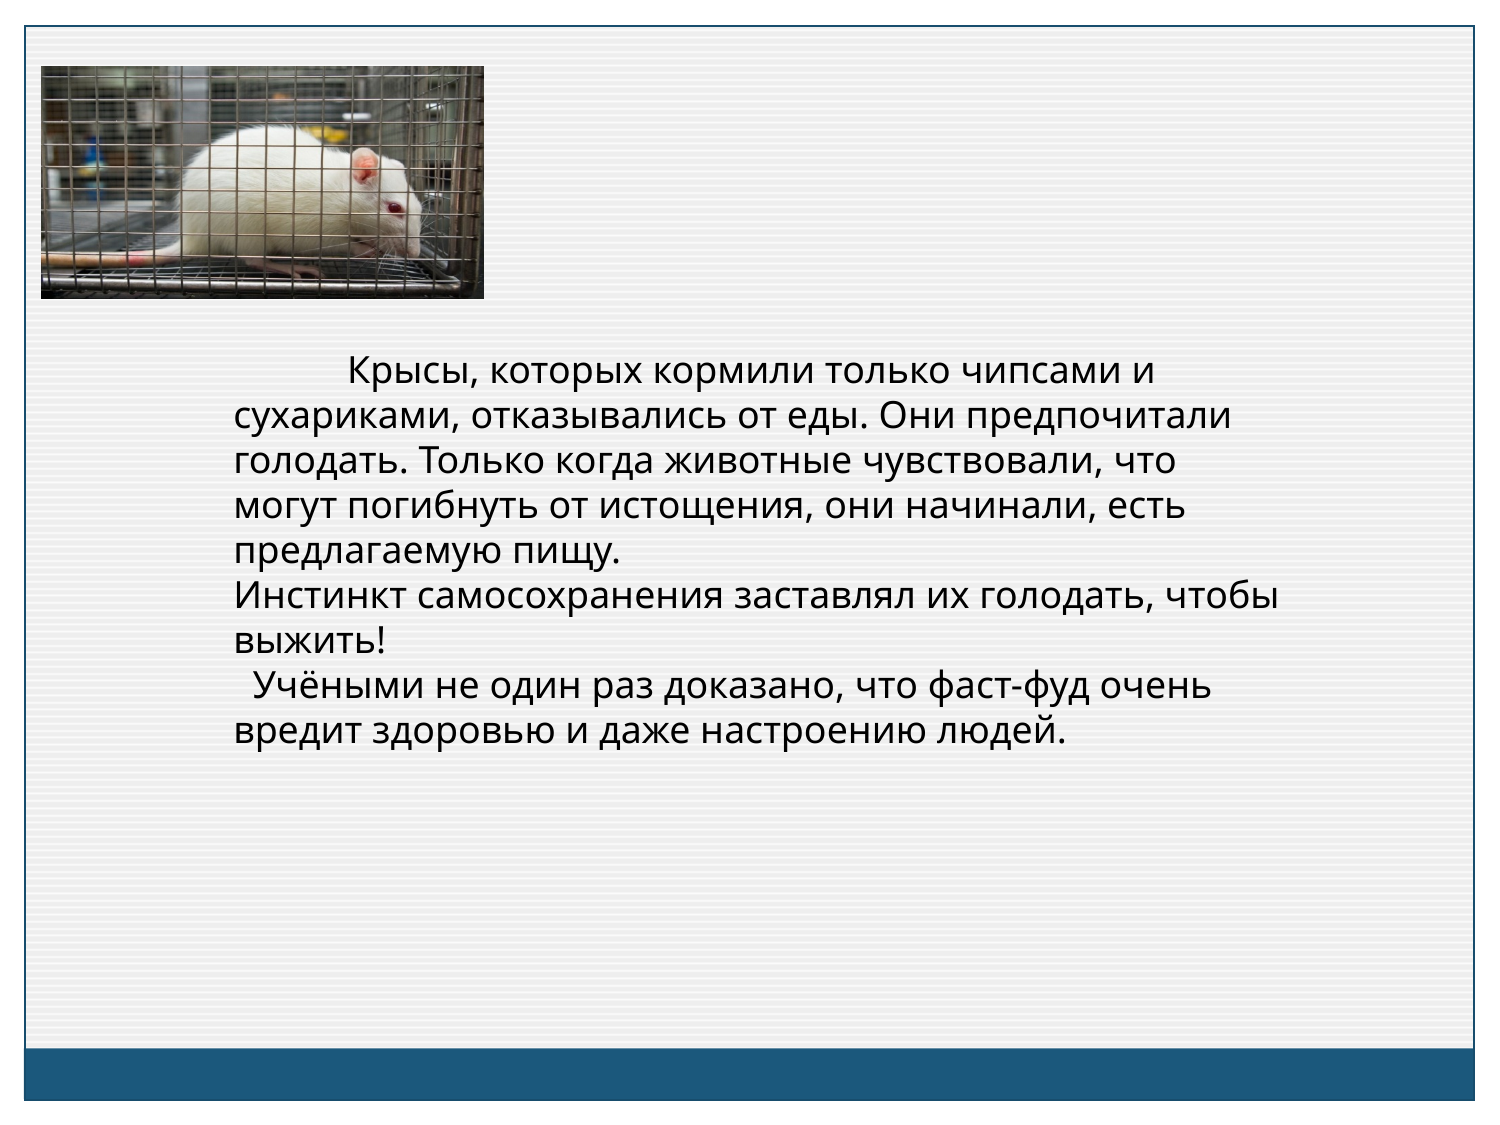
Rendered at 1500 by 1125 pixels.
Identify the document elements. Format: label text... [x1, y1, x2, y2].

text_box Крысы, которых кормили только чипсами и сухариками, отказывались от еды. Они предпочитали голодать. Только когда животные чувствовали, что могут погибнуть от истощения, они начинали, есть предлагаемую пищу. Инстинкт самосохранения заставлял их голодать, чтобы выжить! Учёными не один раз доказано, что фаст-фуд очень вредит здоровью и даже настроению людей. [218, 338, 1306, 759]
picture [41, 66, 484, 300]
